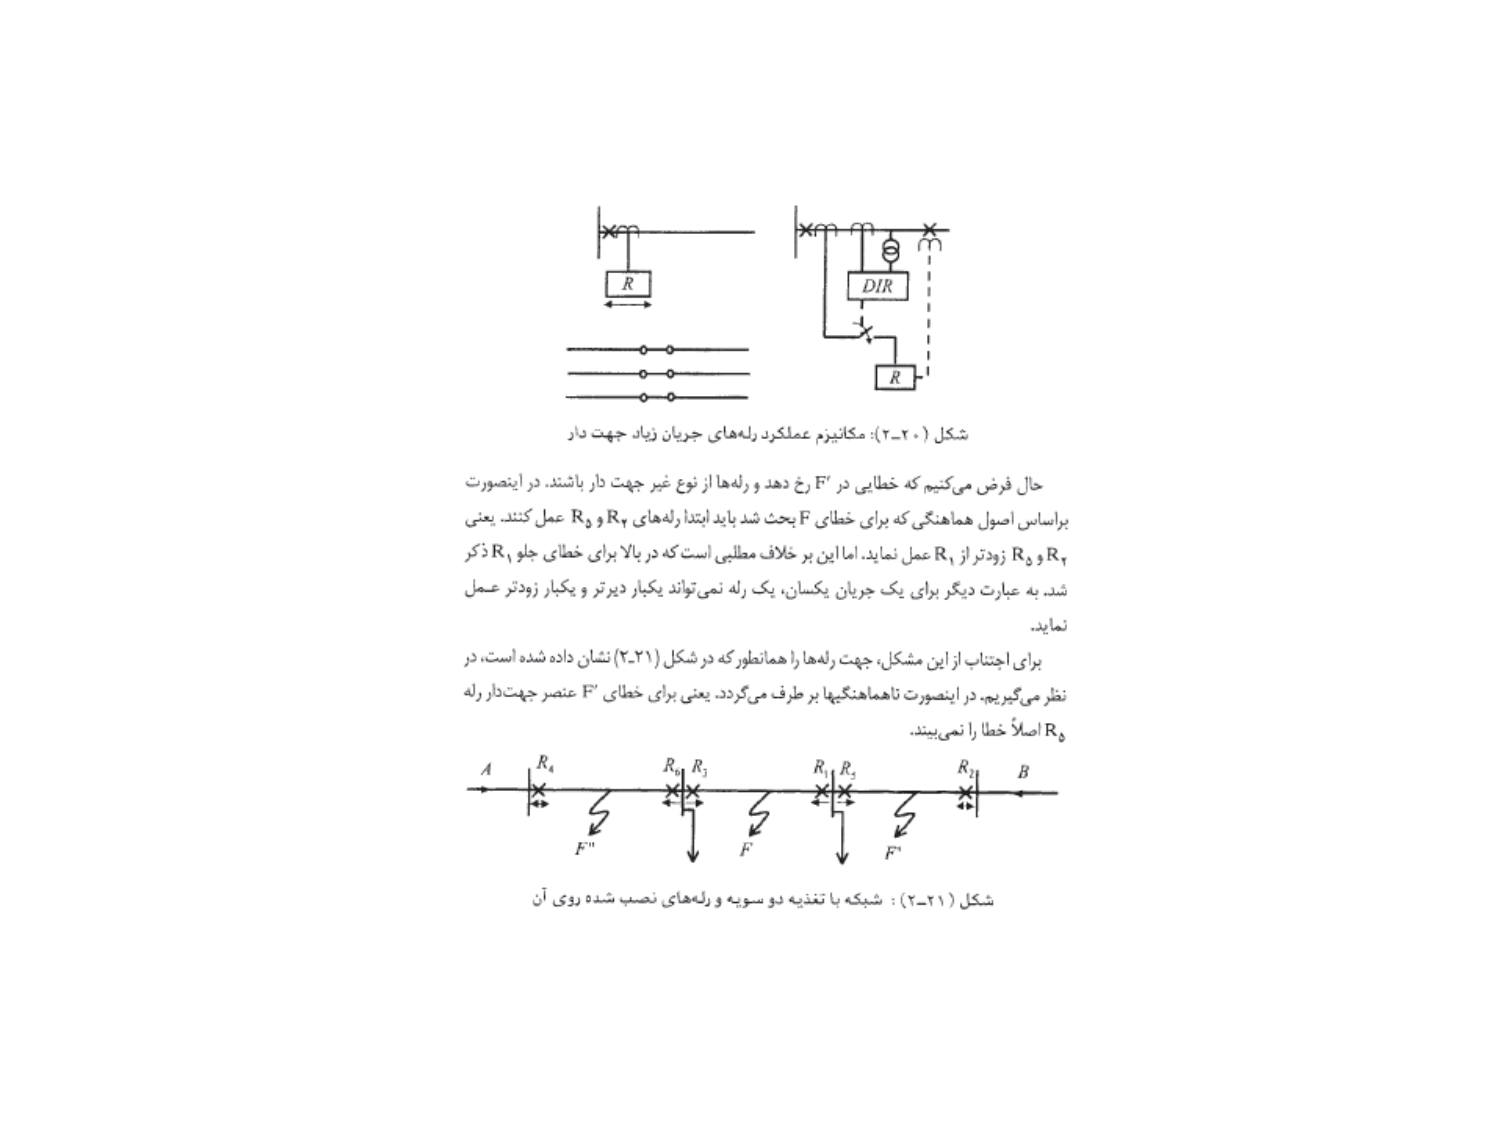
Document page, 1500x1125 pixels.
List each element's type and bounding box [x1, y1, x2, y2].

picture [422, 187, 1078, 938]
